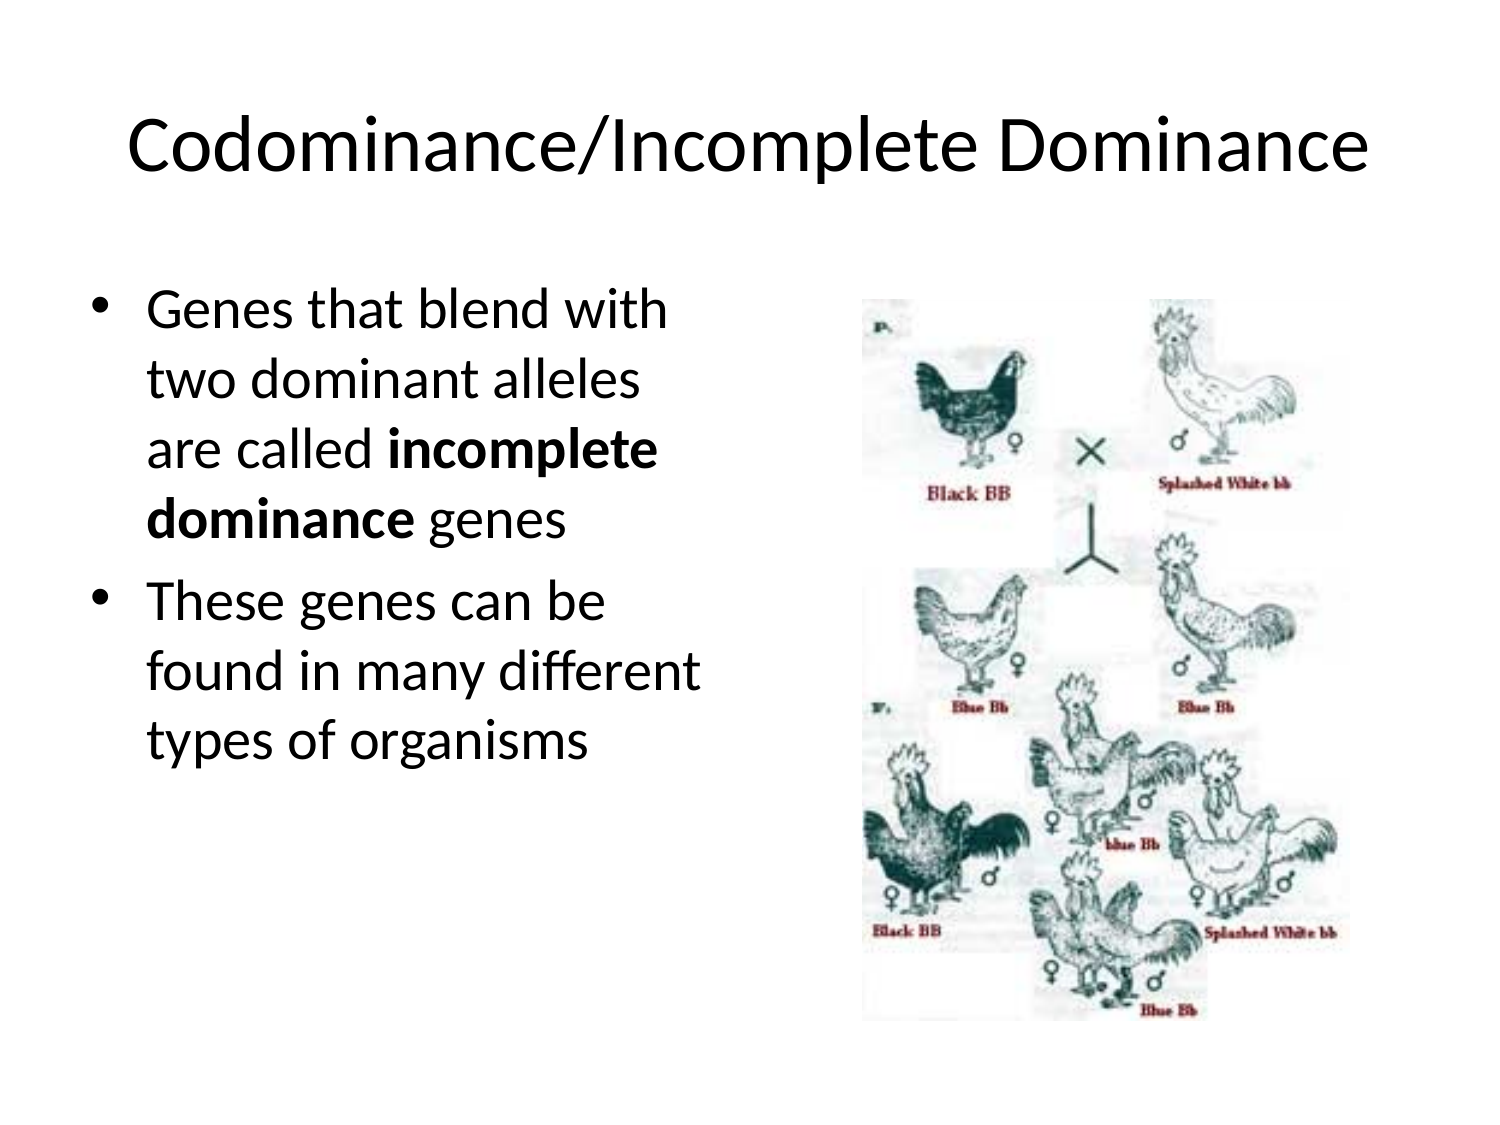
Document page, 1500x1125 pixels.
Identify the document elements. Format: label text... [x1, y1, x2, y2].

list Genes that blend with two dominant alleles are called incomplete dominance genes These genes can be found in many different types of organisms [75, 262, 738, 1005]
picture [862, 299, 1351, 1021]
title Codominance/Incomplete Dominance [75, 45, 1425, 233]
